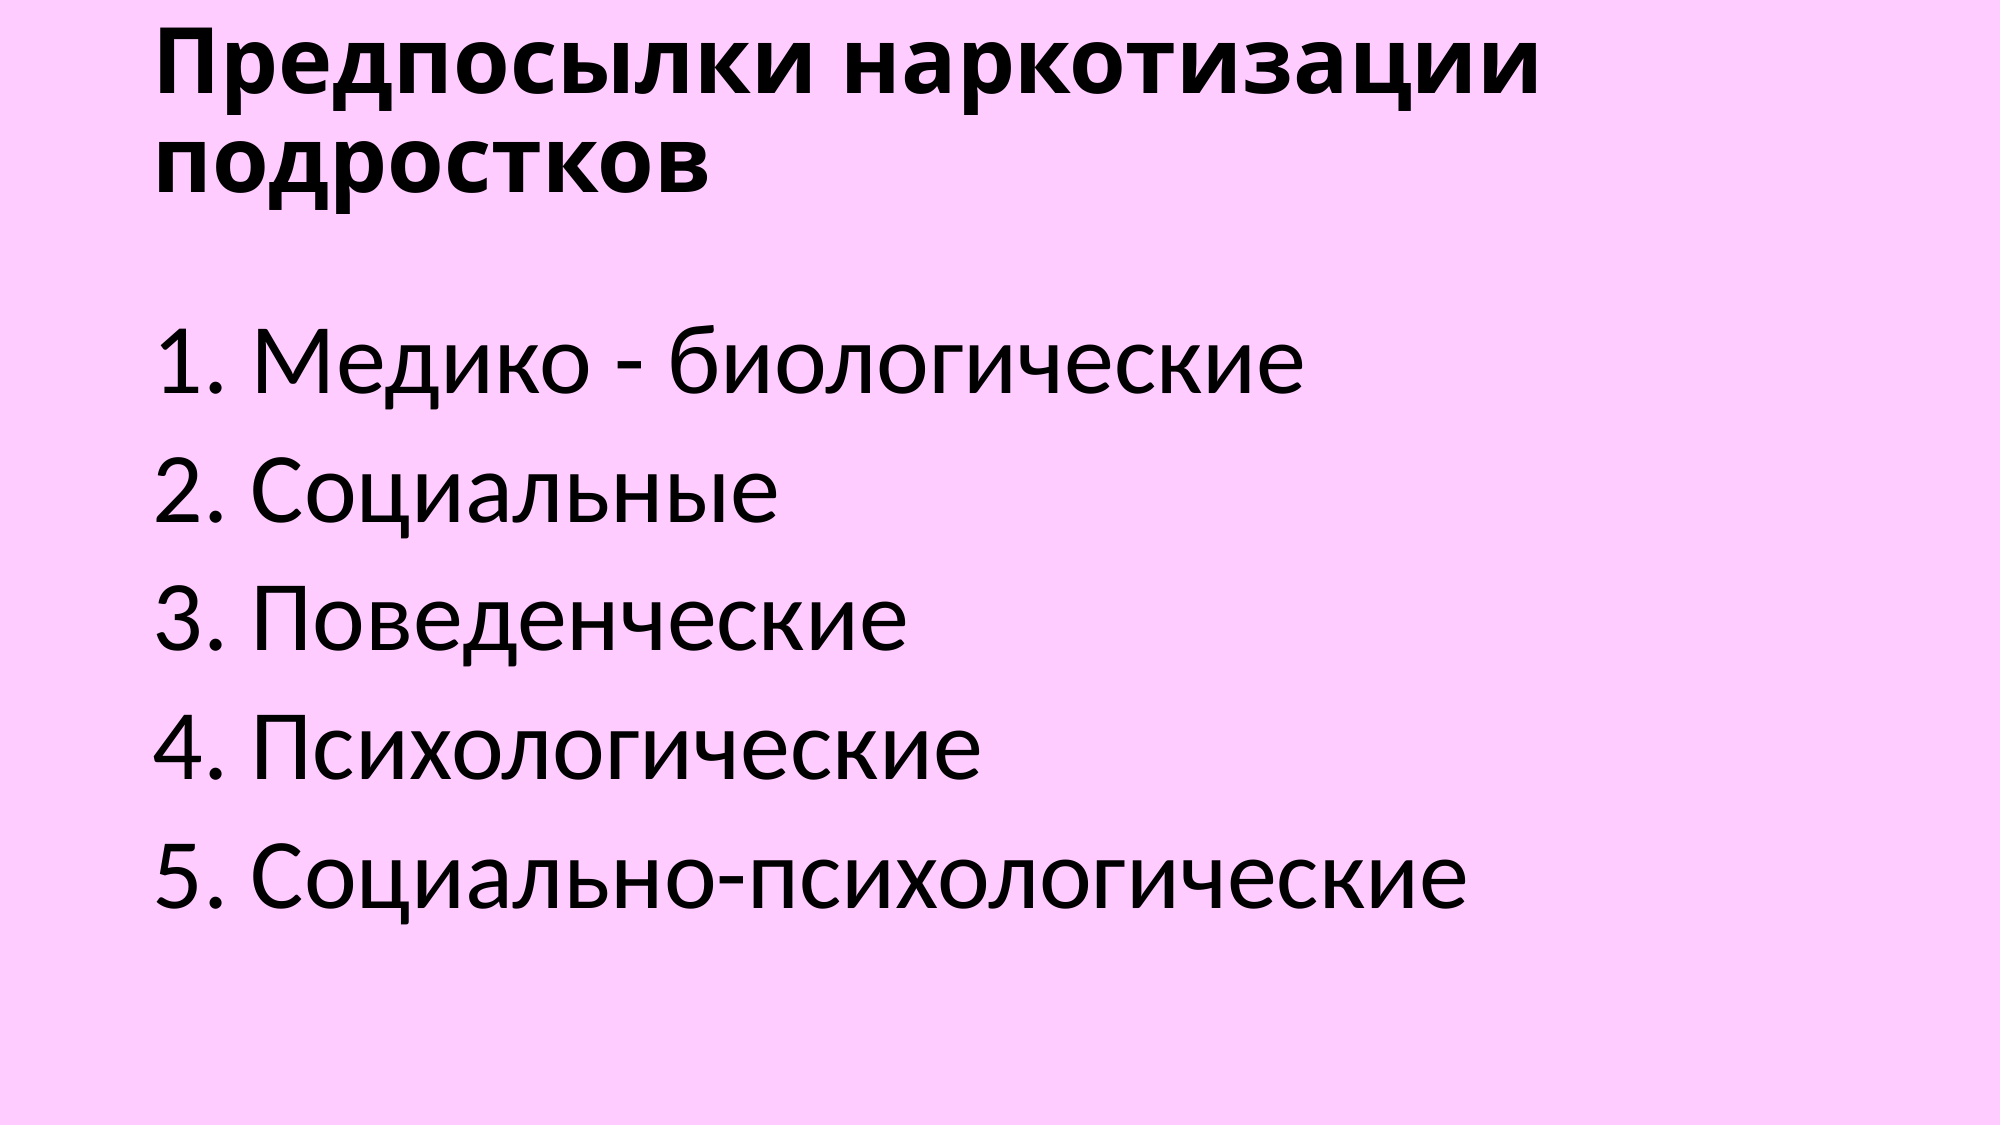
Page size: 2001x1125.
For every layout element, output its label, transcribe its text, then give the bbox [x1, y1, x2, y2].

list 1. Медико - биологические 2. Социальные 3. Поведенческие 4. Психологические 5. Социально-психологические [137, 299, 1863, 1014]
title Предпосылки наркотизации подростков [137, 59, 1863, 278]
